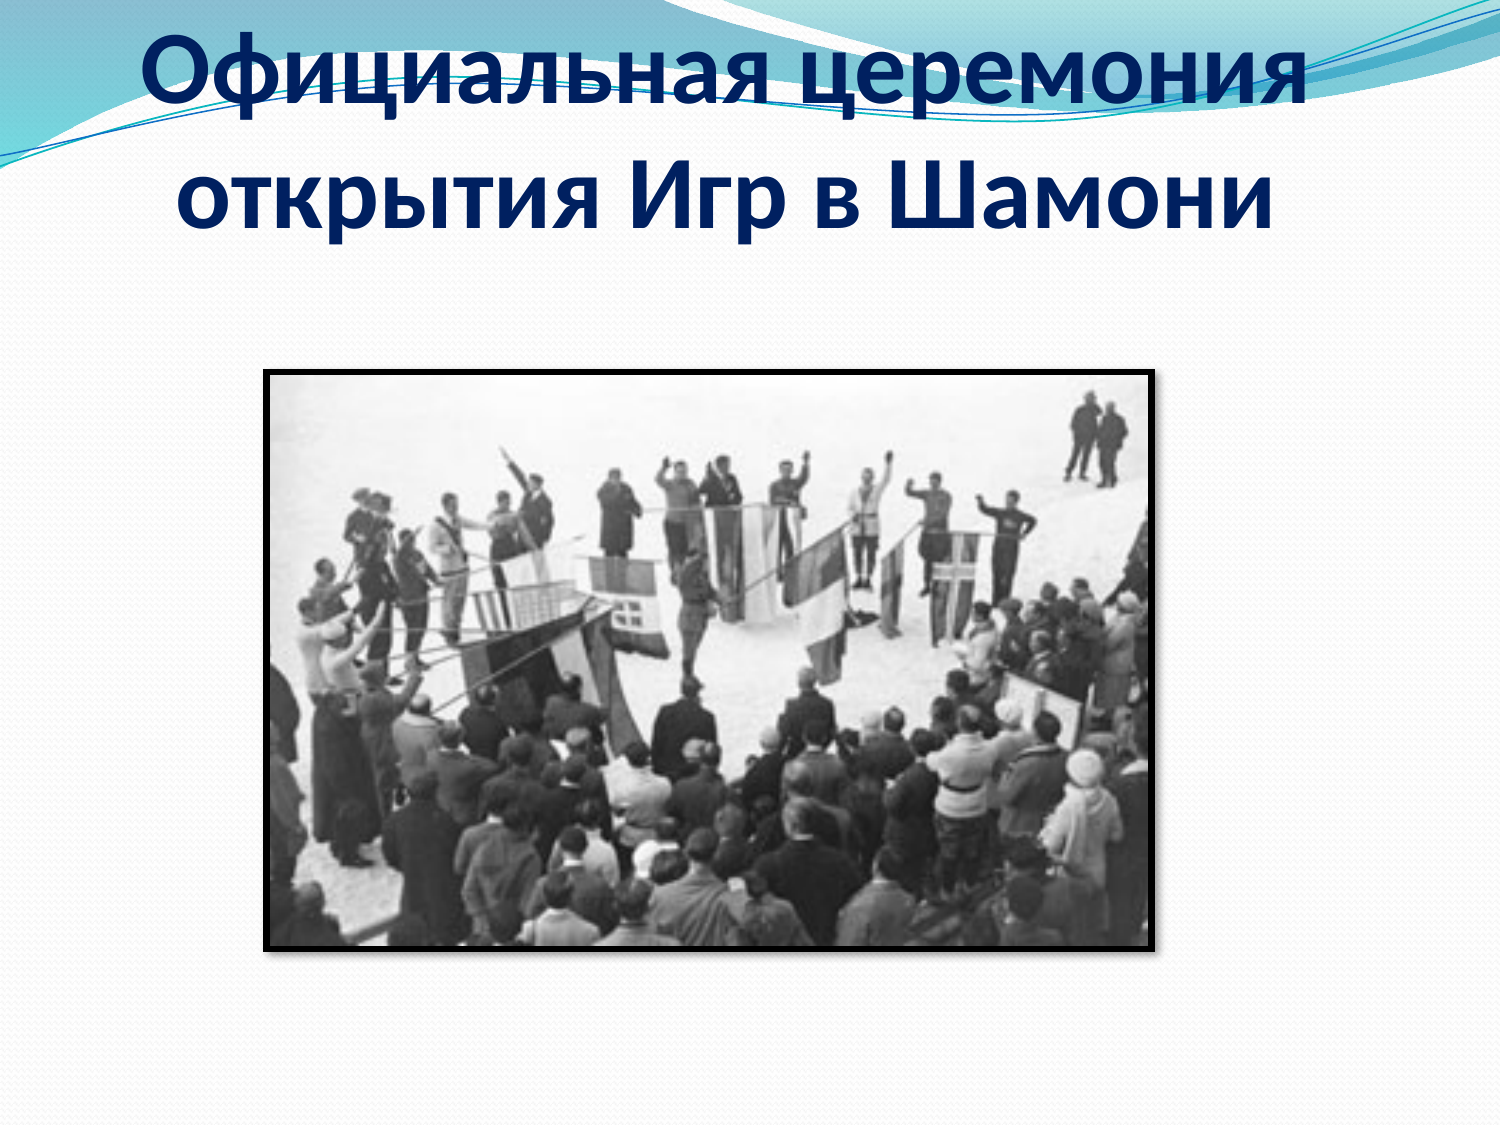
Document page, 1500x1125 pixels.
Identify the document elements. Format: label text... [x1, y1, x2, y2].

picture [269, 374, 1149, 947]
title Официальная церемония открытия Игр в Шамони [0, 0, 1454, 375]
